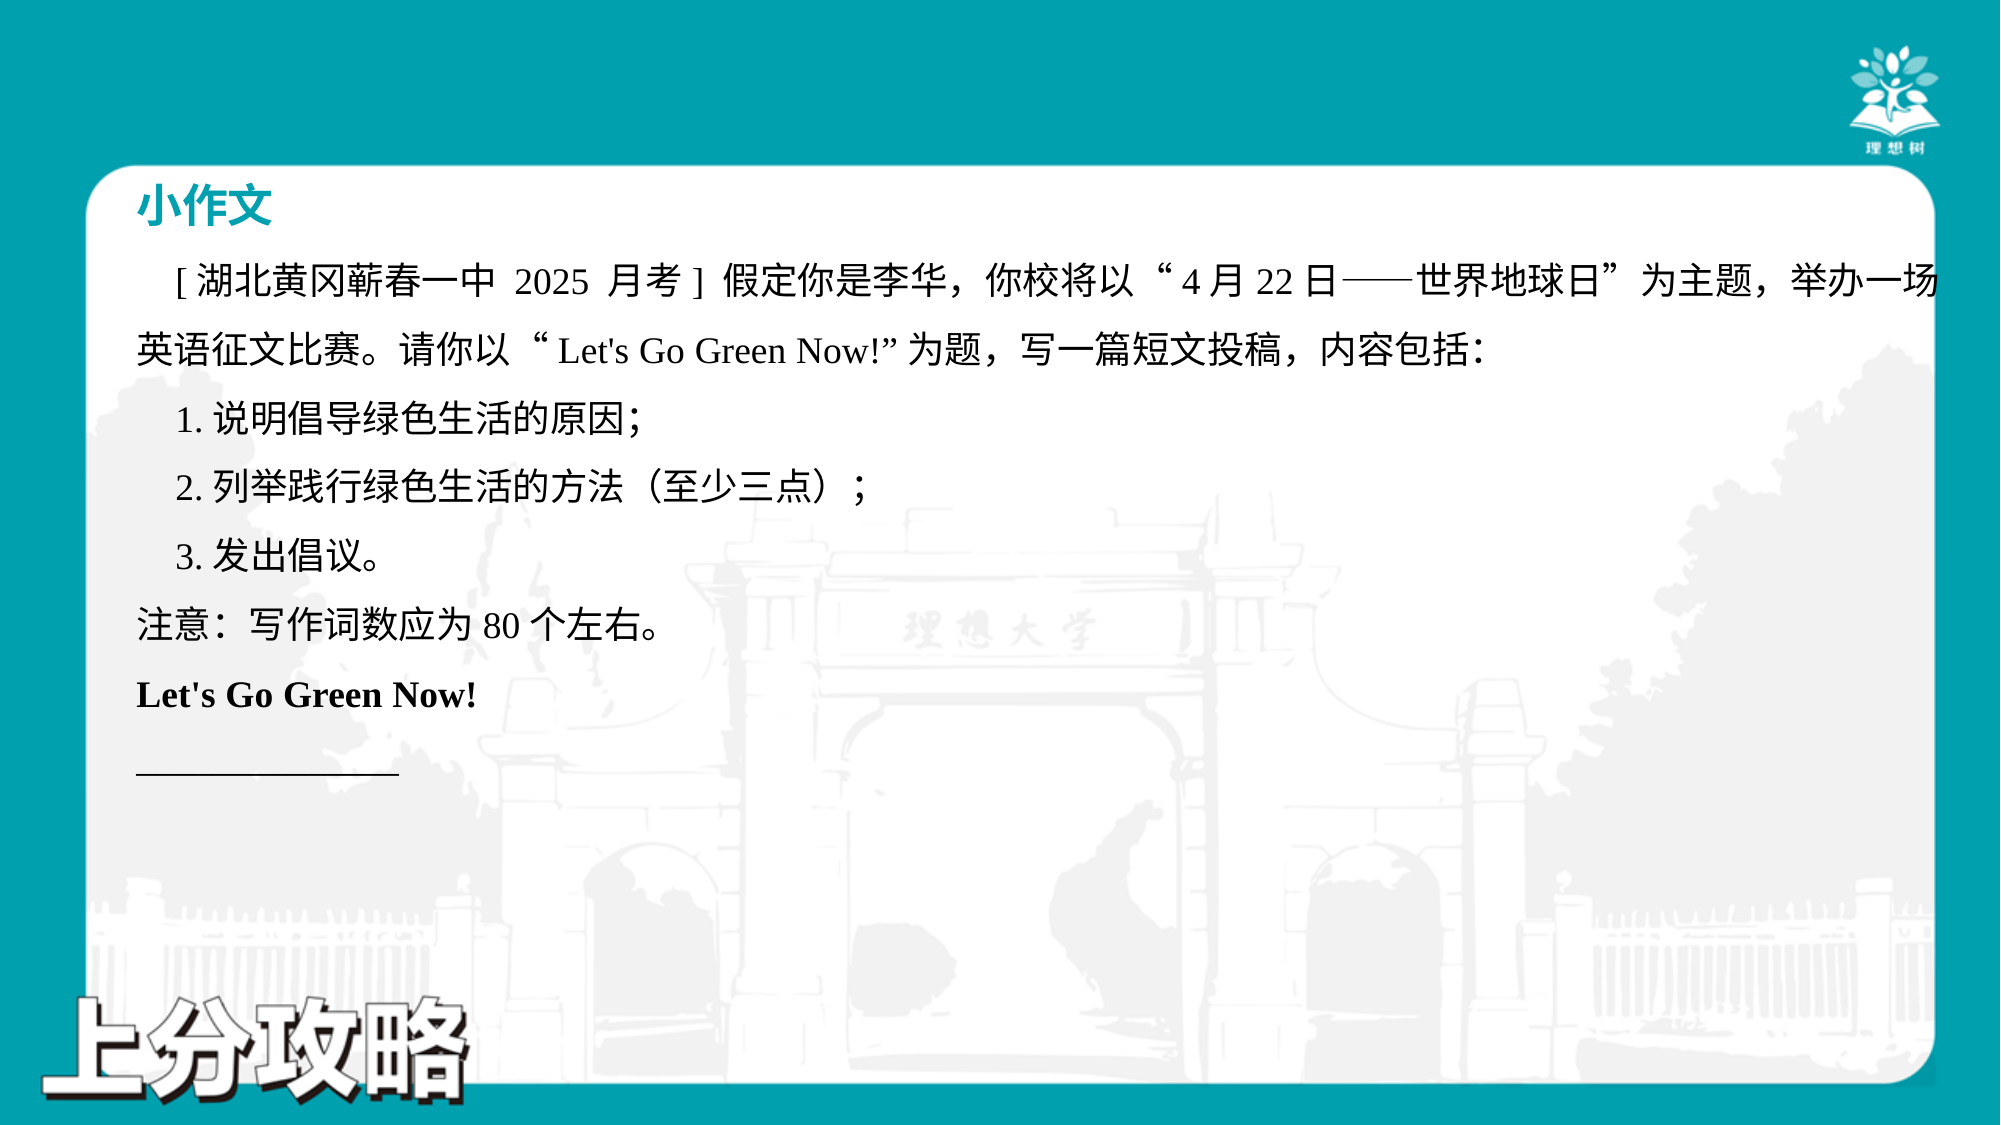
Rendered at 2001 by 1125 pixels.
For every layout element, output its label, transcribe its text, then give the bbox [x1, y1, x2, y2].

text_box [湖北黄冈蕲春一中 2025 月考] 假定你是李华，你校将以“4月22日——世界地球日”为主题，举办一场 英语征文比赛。请你以“Let's Go Green Now!”为题，写一篇短文投稿，内容包括： 1.说明倡导绿色生活的原因； 2.列举践行绿色生活的方法（至少三点）； 3.发出倡议。 注意：写作词数应为80个左右。 Let's Go Green Now! ______________ [136, 233, 1865, 773]
picture [0, 0, 2000, 1125]
text_box 小作文 [136, 176, 1865, 232]
